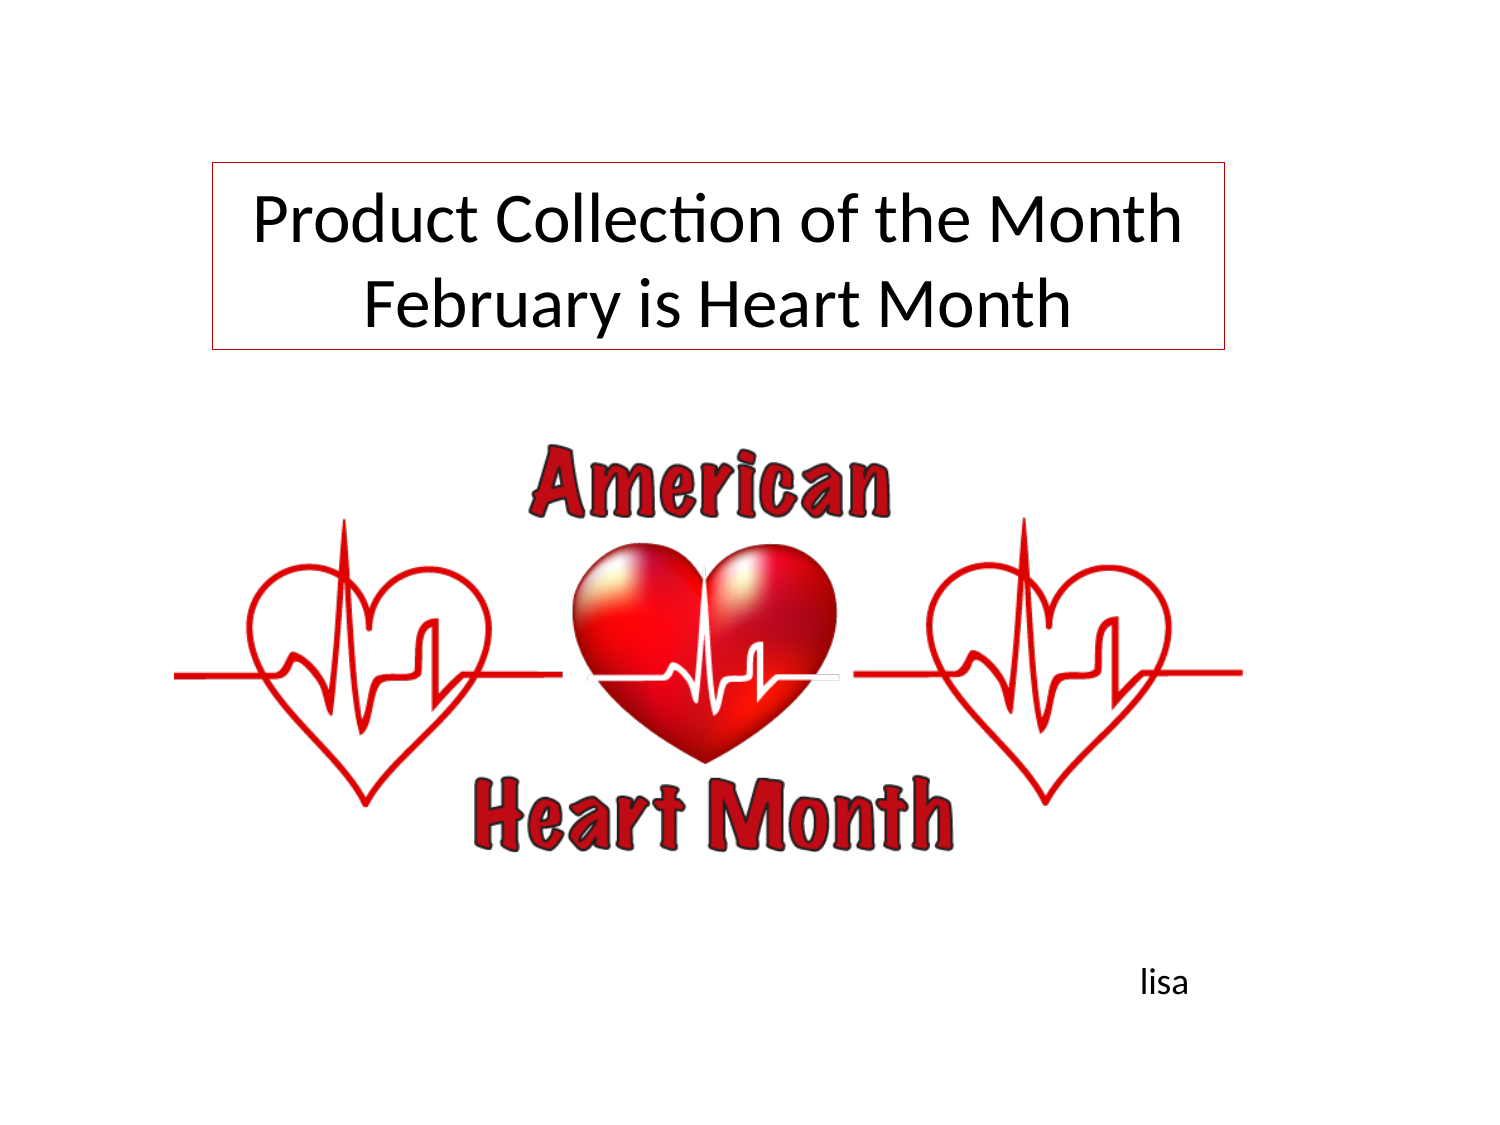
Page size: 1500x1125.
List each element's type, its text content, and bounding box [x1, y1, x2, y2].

text_box lisa [1124, 949, 1350, 1010]
title Product Collection of the Month February is Heart Month [212, 162, 1225, 350]
picture [174, 437, 1243, 874]
